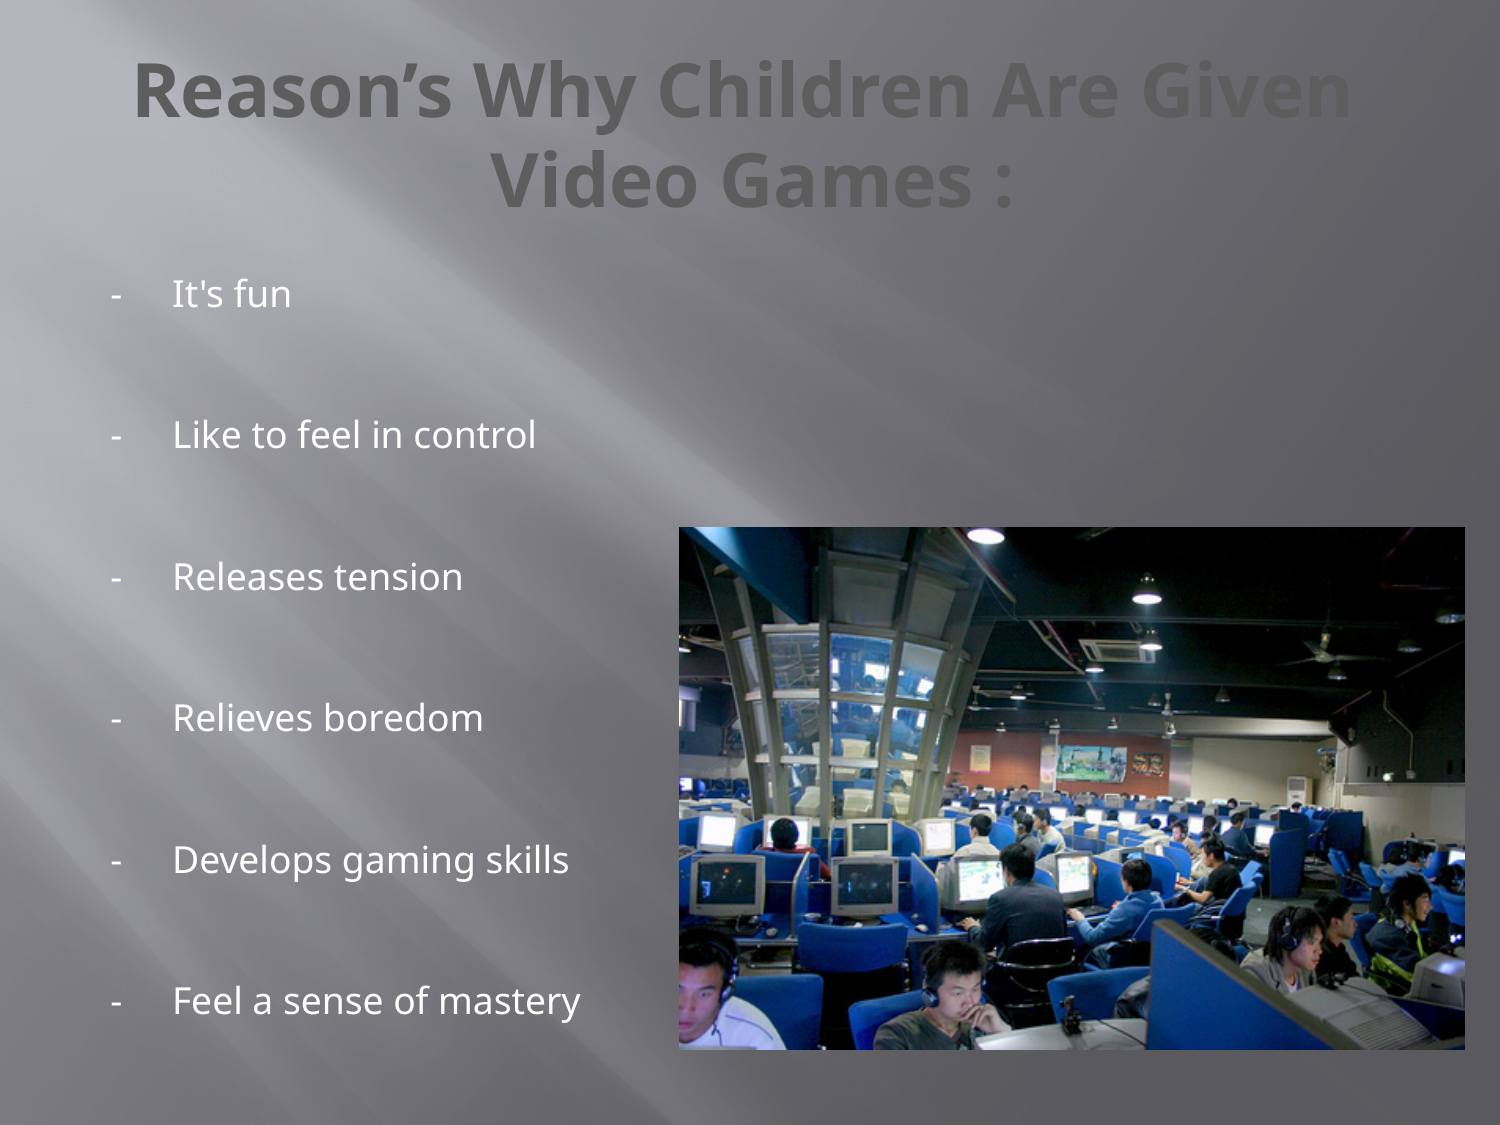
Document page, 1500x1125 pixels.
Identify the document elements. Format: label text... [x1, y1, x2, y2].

text_box Reason’s Why Children Are Given Video Games : [116, 35, 1390, 231]
picture [679, 527, 1465, 1051]
list - It's fun - Like to feel in control - Releases tension - Relieves boredom - Develops gaming skills - Feel a sense of mastery [75, 262, 1425, 1035]
